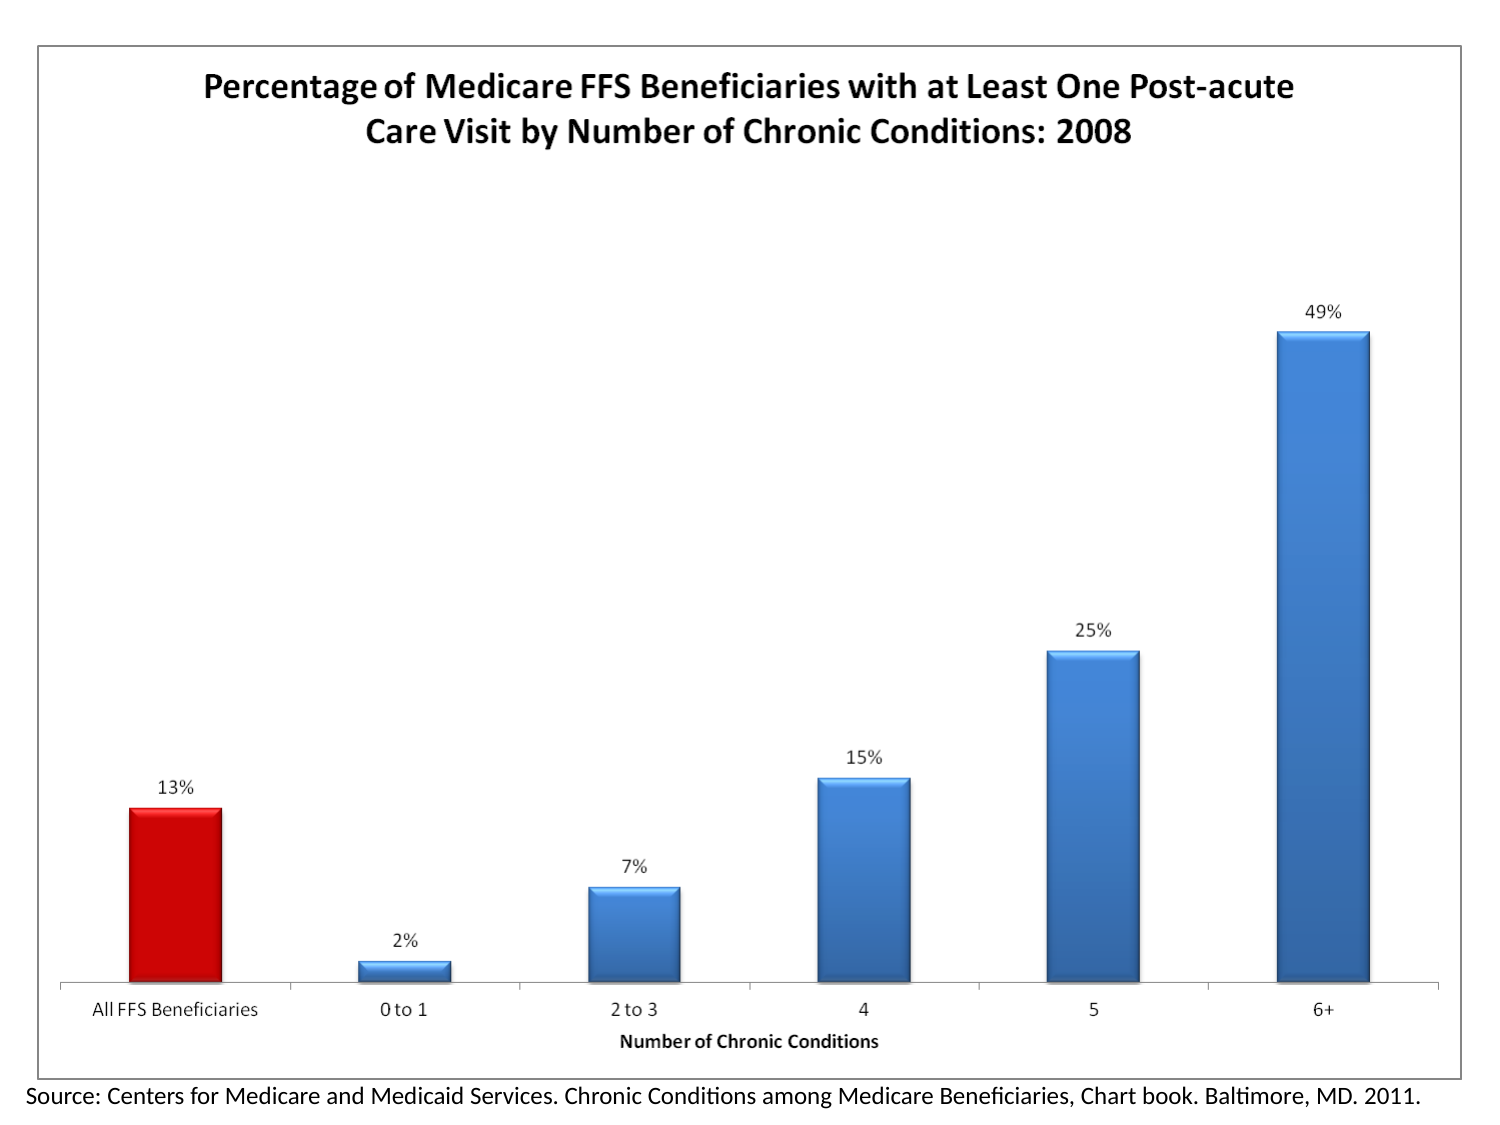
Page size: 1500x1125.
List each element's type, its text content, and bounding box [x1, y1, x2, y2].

picture [36, 44, 1464, 1082]
text_box Source: Centers for Medicare and Medicaid Services. Chronic Conditions among Medicare Beneficiaries, Chart book. Baltimore, MD. 2011. [0, 1065, 1450, 1125]
